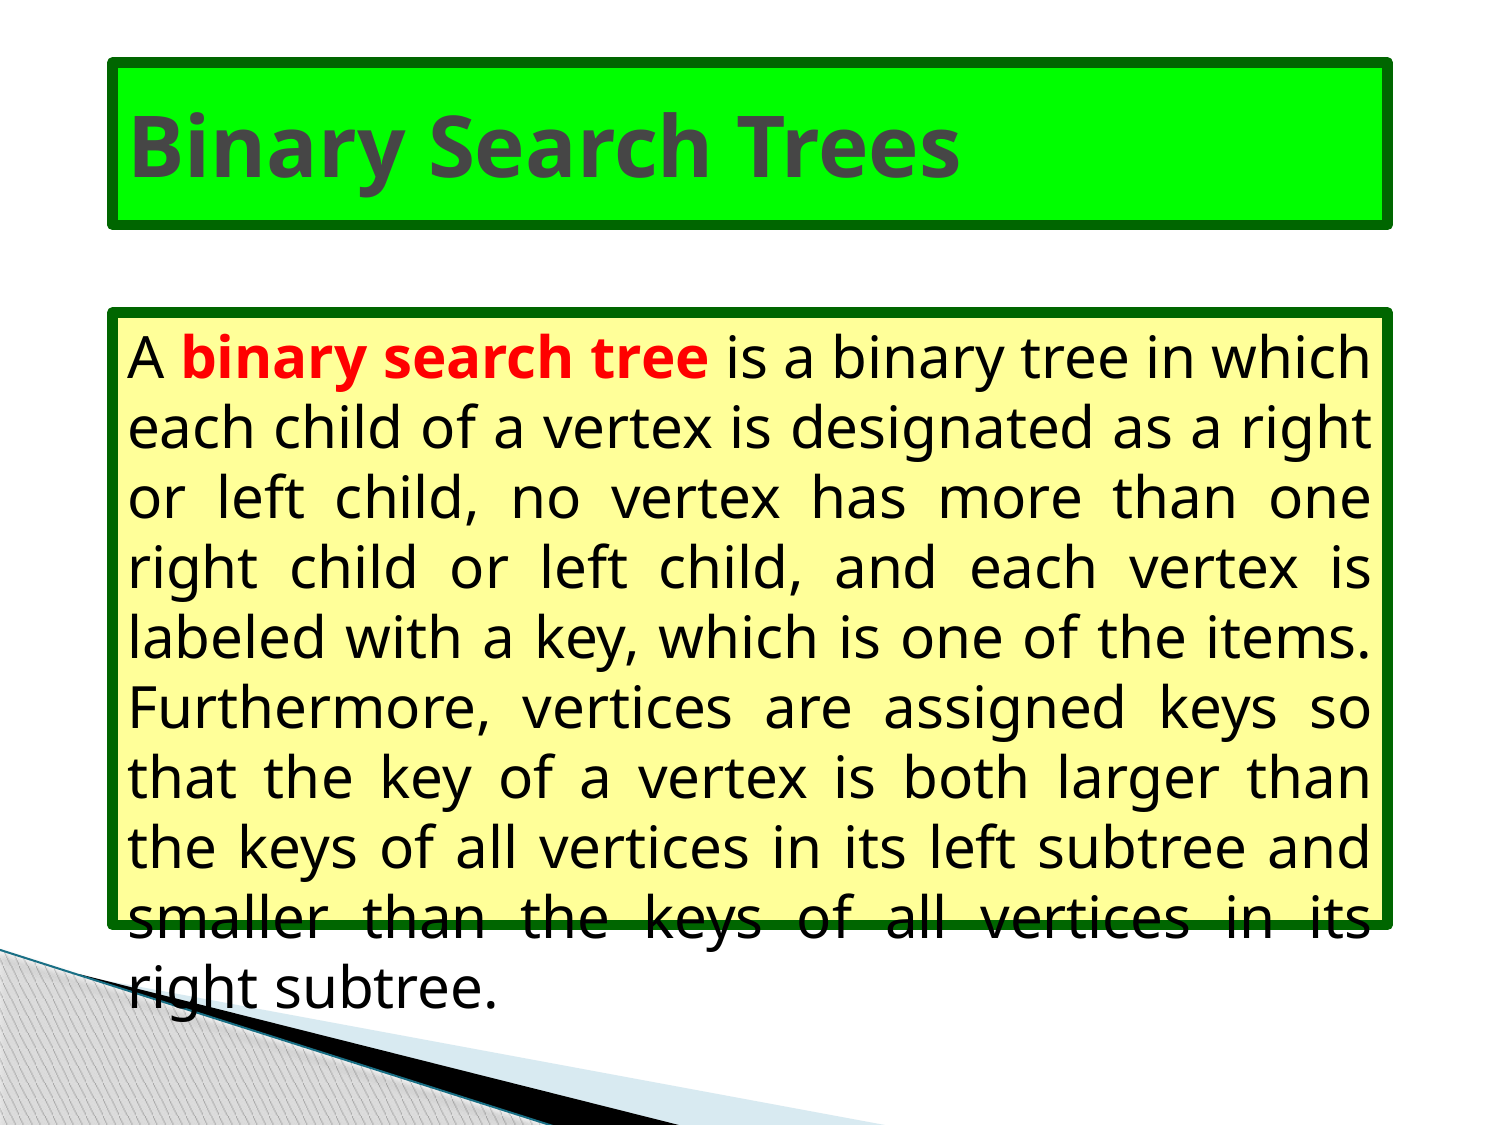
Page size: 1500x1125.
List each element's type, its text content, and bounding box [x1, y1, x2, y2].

title Binary Search Trees [112, 62, 1388, 225]
list A binary search tree is a binary tree in which each child of a vertex is designated as a right or left child, no vertex has more than one right child or left child, and each vertex is labeled with a key, which is one of the items. Furthermore, vertices are assigned keys so that the key of a vertex is both larger than the keys of all vertices in its left subtree and smaller than the keys of all vertices in its right subtree. [112, 312, 1388, 925]
